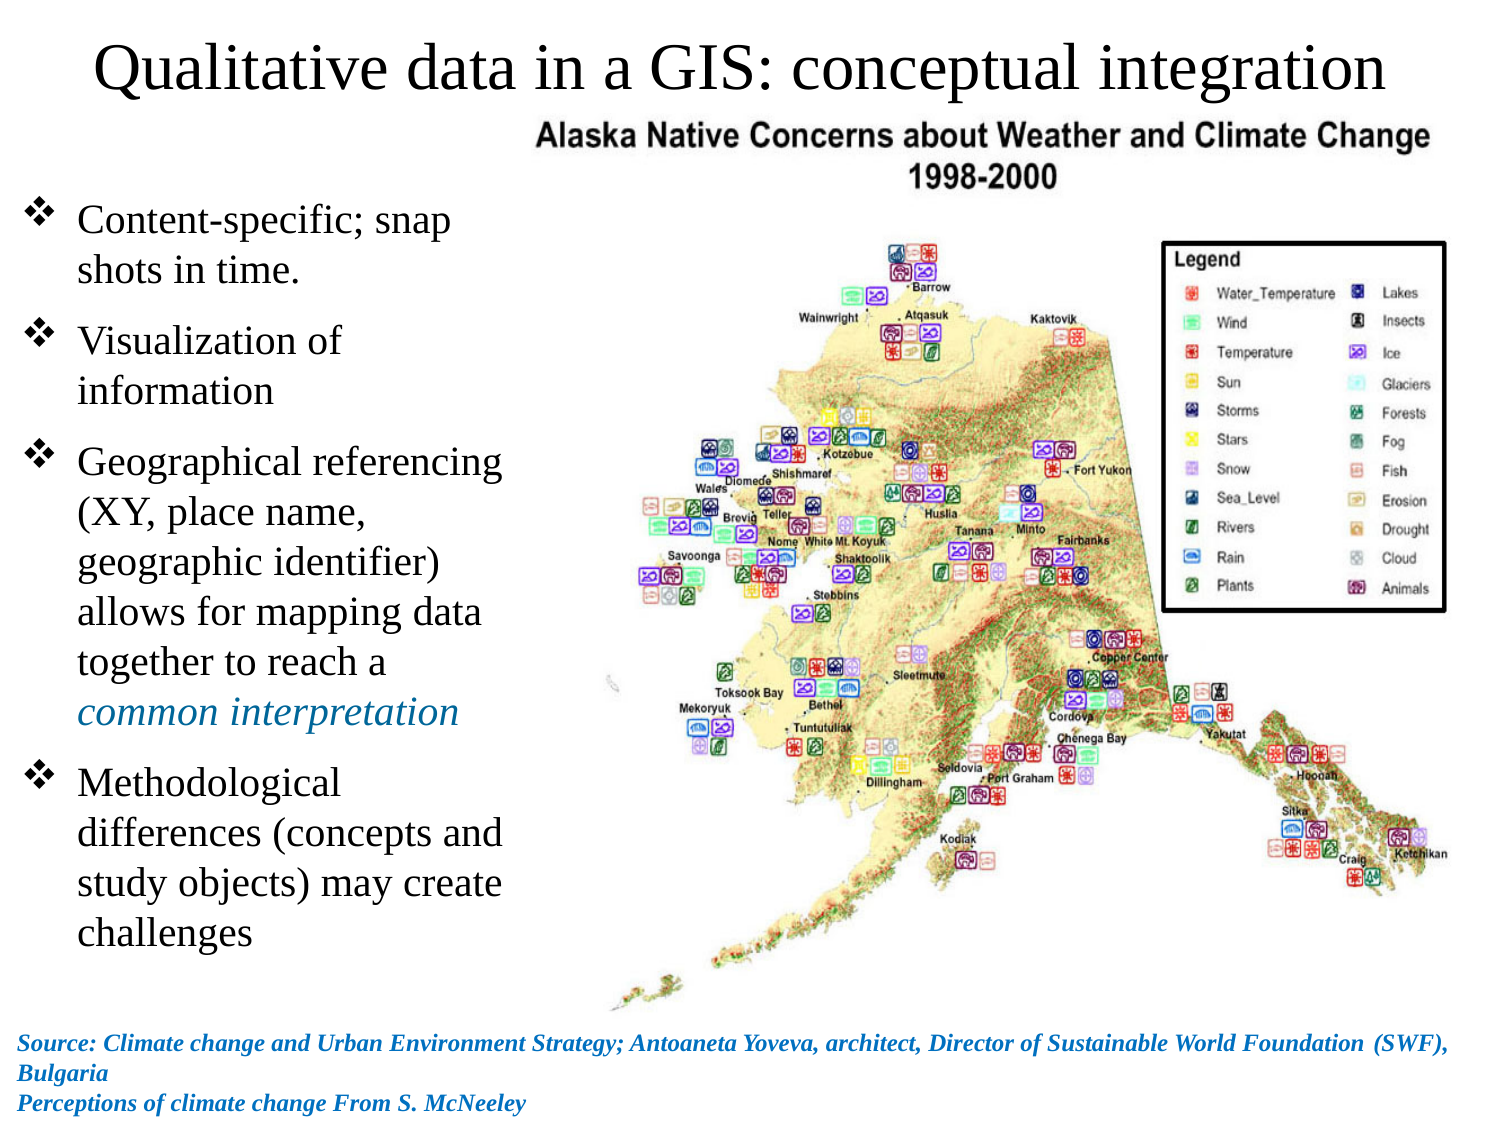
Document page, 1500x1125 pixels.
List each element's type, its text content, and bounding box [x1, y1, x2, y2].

title Qualitative data in a GIS: conceptual integration [0, 0, 1500, 125]
text_box Source: Climate change and Urban Environment Strategy; Antoaneta Yoveva, architect, Director of Sustainable World Foundation (SWF), Bulgaria Perceptions of climate change From S. McNeeley [2, 1018, 1500, 1124]
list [531, 113, 1459, 1020]
text_box Content-specific; snap shots in time. Visualization of information Geographical referencing (XY, place name, geographic identifier) allows for mapping data together to reach a common interpretation Methodological differences (concepts and study objects) may create challenges [6, 184, 526, 860]
